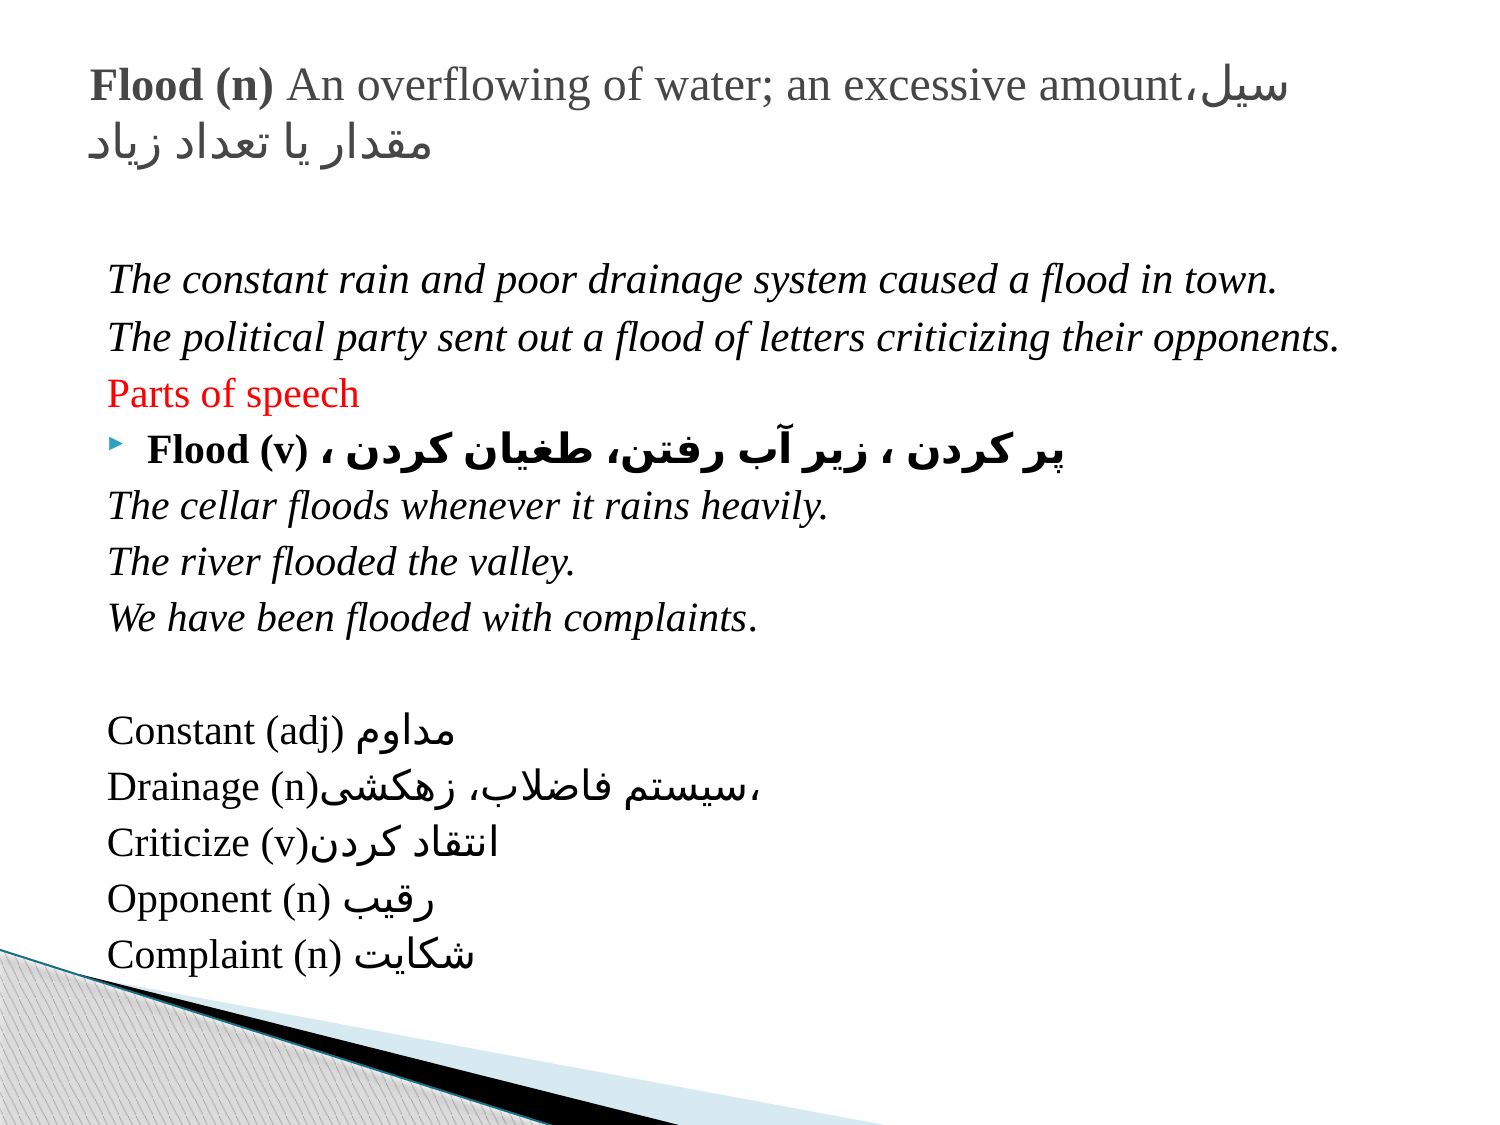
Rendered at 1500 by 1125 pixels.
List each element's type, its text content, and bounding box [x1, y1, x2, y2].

title Flood (n) An overflowing of water; an excessive amountسیل، مقدار یا تعداد زیاد [75, 45, 1425, 233]
list The constant rain and poor drainage system caused a flood in town. The political party sent out a flood of letters criticizing their opponents. Parts of speech Flood (v) ، پر کردن ، زیر آب رفتن، طغیان کردن The cellar floods whenever it rains heavily. The river flooded the valley. We have been flooded with complaints. Constant (adj) مداوم Drainage (n)سیستم فاضلاب، زهکشی، Criticize (v)انتقاد کردن Opponent (n) رقیب Complaint (n) شکایت [75, 243, 1425, 986]
